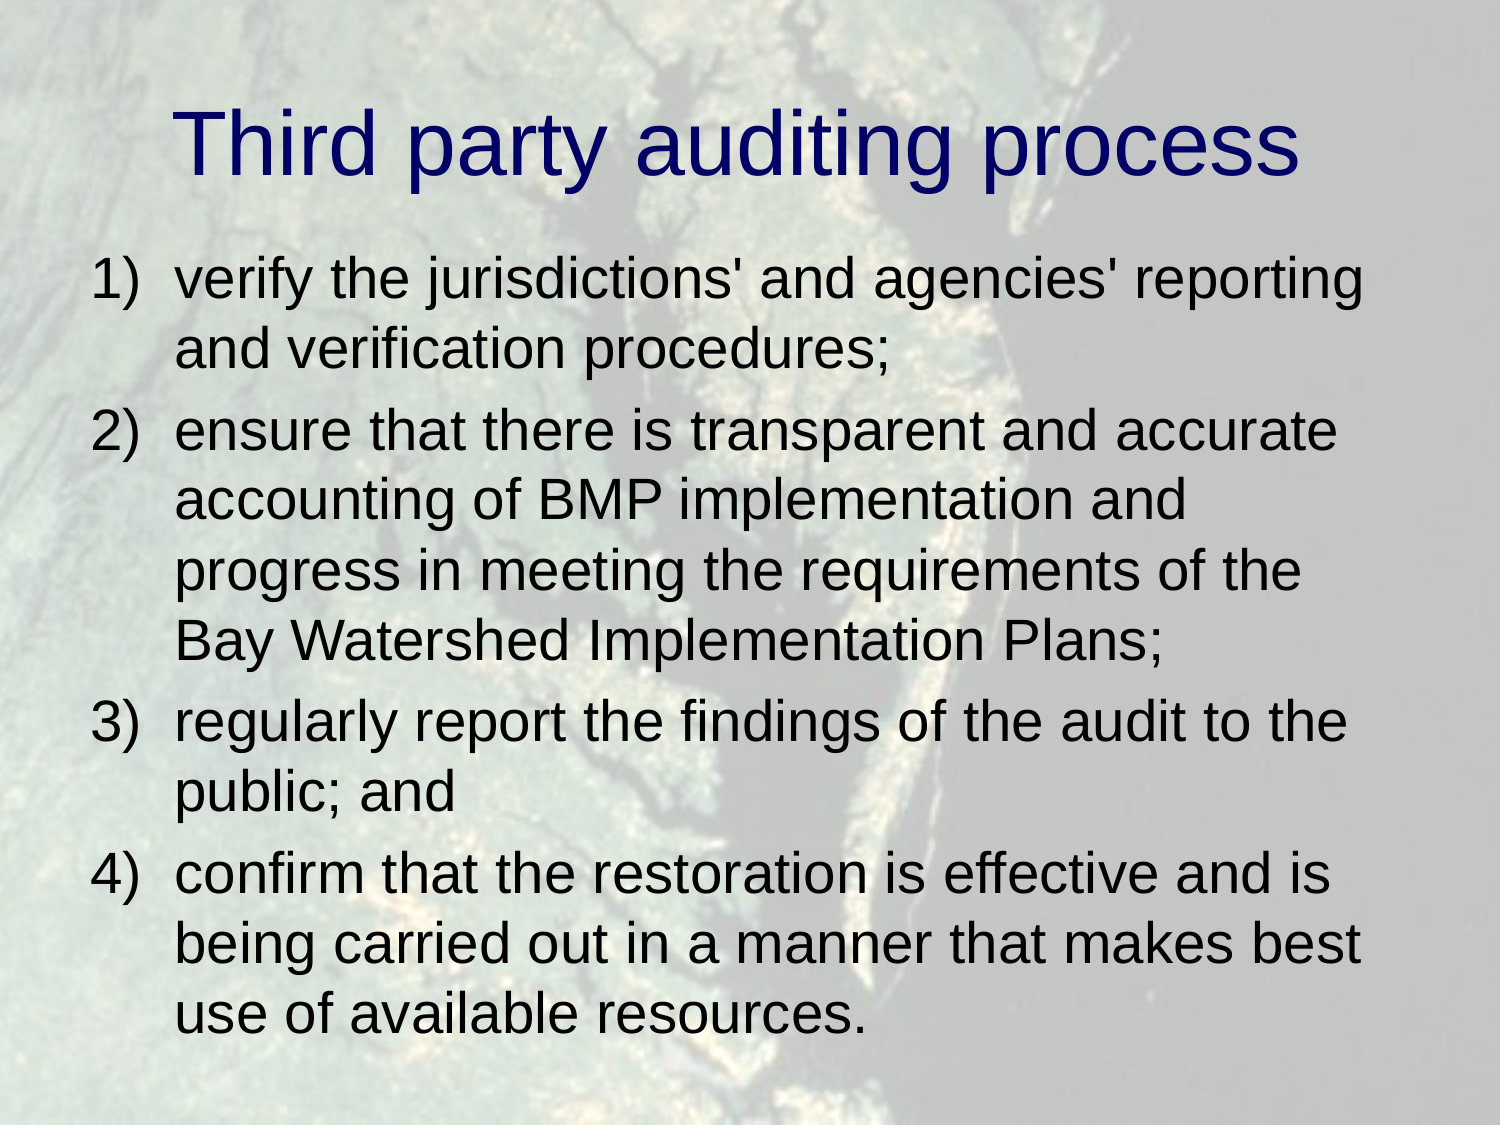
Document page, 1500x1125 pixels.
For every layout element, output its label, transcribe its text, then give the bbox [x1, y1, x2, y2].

list verify the jurisdictions' and agencies' reporting and verification procedures; ensure that there is transparent and accurate accounting of BMP implementation and progress in meeting the requirements of the Bay Watershed Implementation Plans; regularly report the findings of the audit to the public; and confirm that the restoration is effective and is being carried out in a manner that makes best use of available resources. [75, 232, 1425, 1005]
title Third party auditing process [75, 45, 1425, 232]
